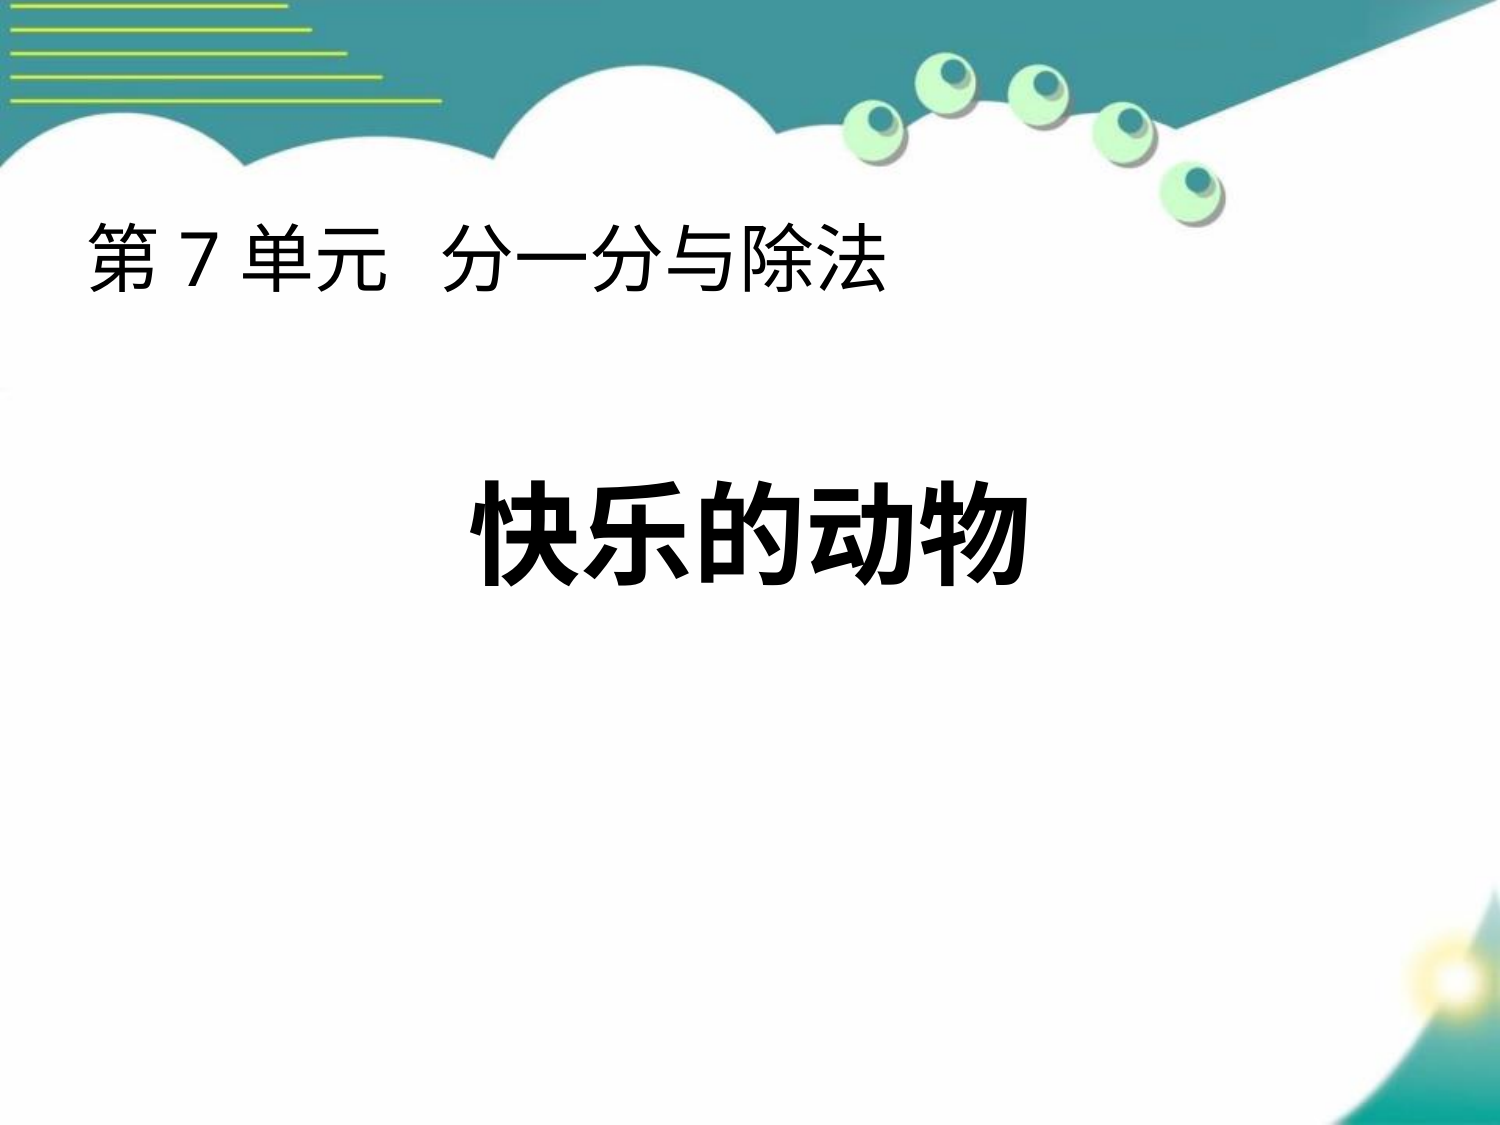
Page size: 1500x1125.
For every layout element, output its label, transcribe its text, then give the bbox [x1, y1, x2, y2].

picture [0, 0, 1500, 456]
text_box 第7单元 分一分与除法 [71, 203, 1136, 309]
text_box 快乐的动物 [0, 456, 1500, 606]
picture [0, 606, 1500, 1125]
